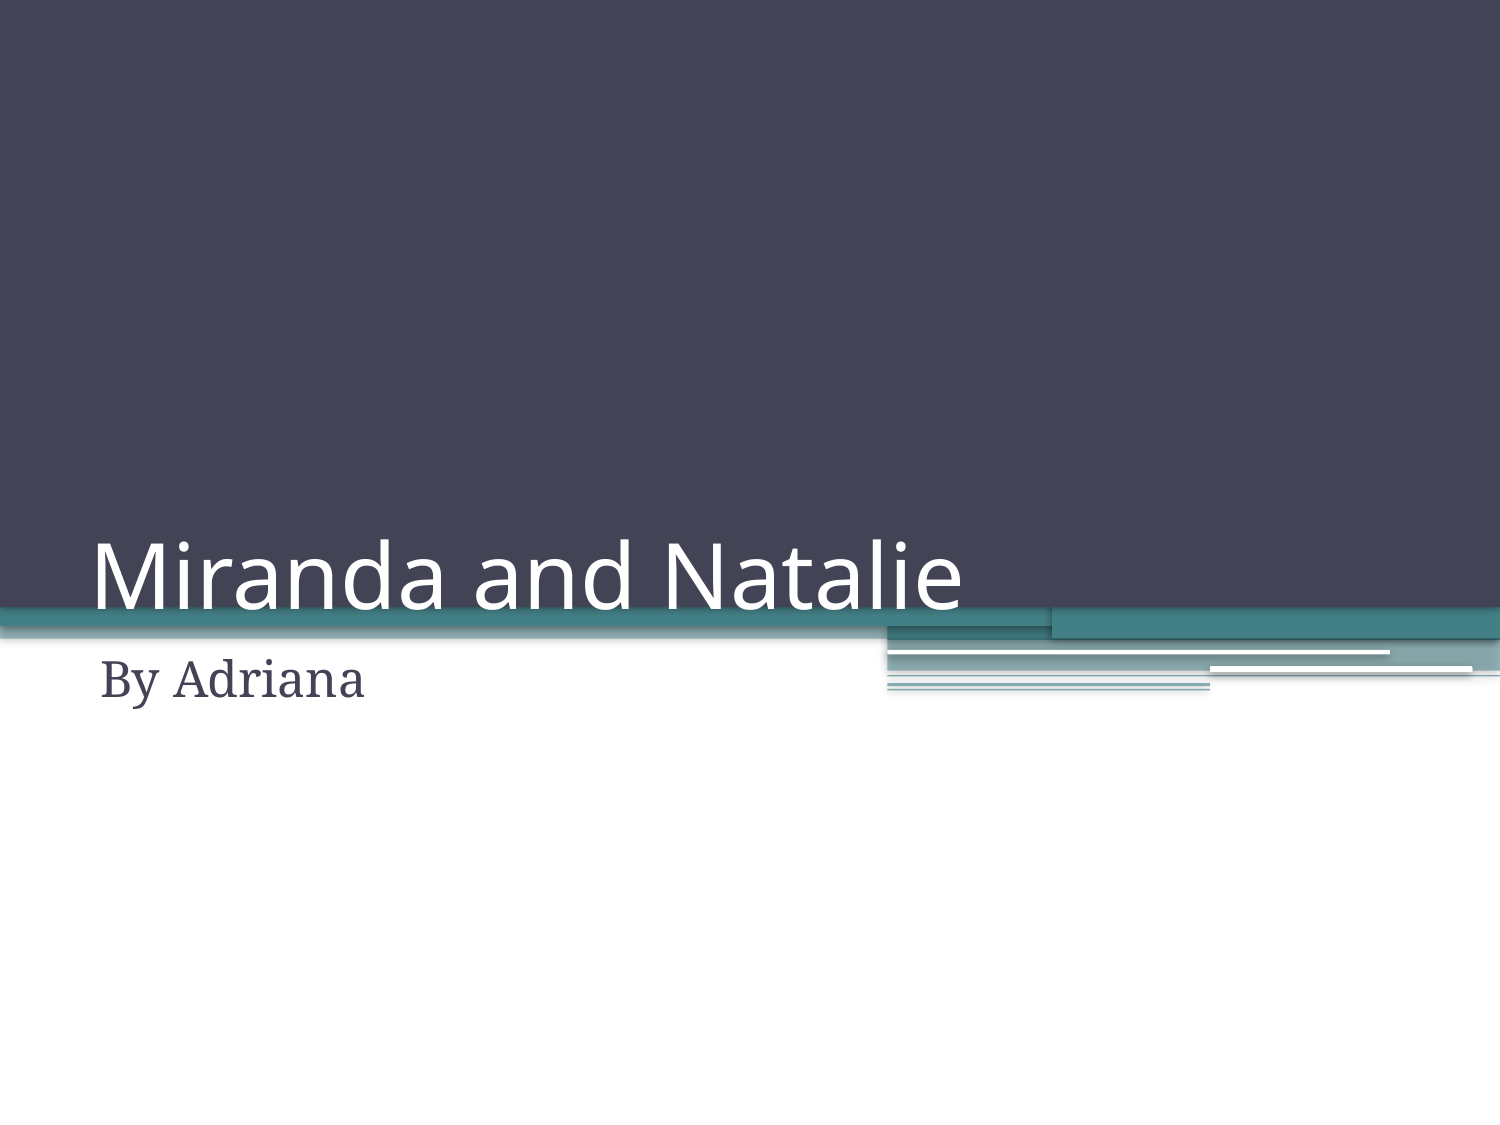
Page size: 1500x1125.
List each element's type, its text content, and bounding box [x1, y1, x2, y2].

subtitle By Adriana [75, 639, 888, 928]
title Miranda and Natalie [75, 394, 1463, 636]
